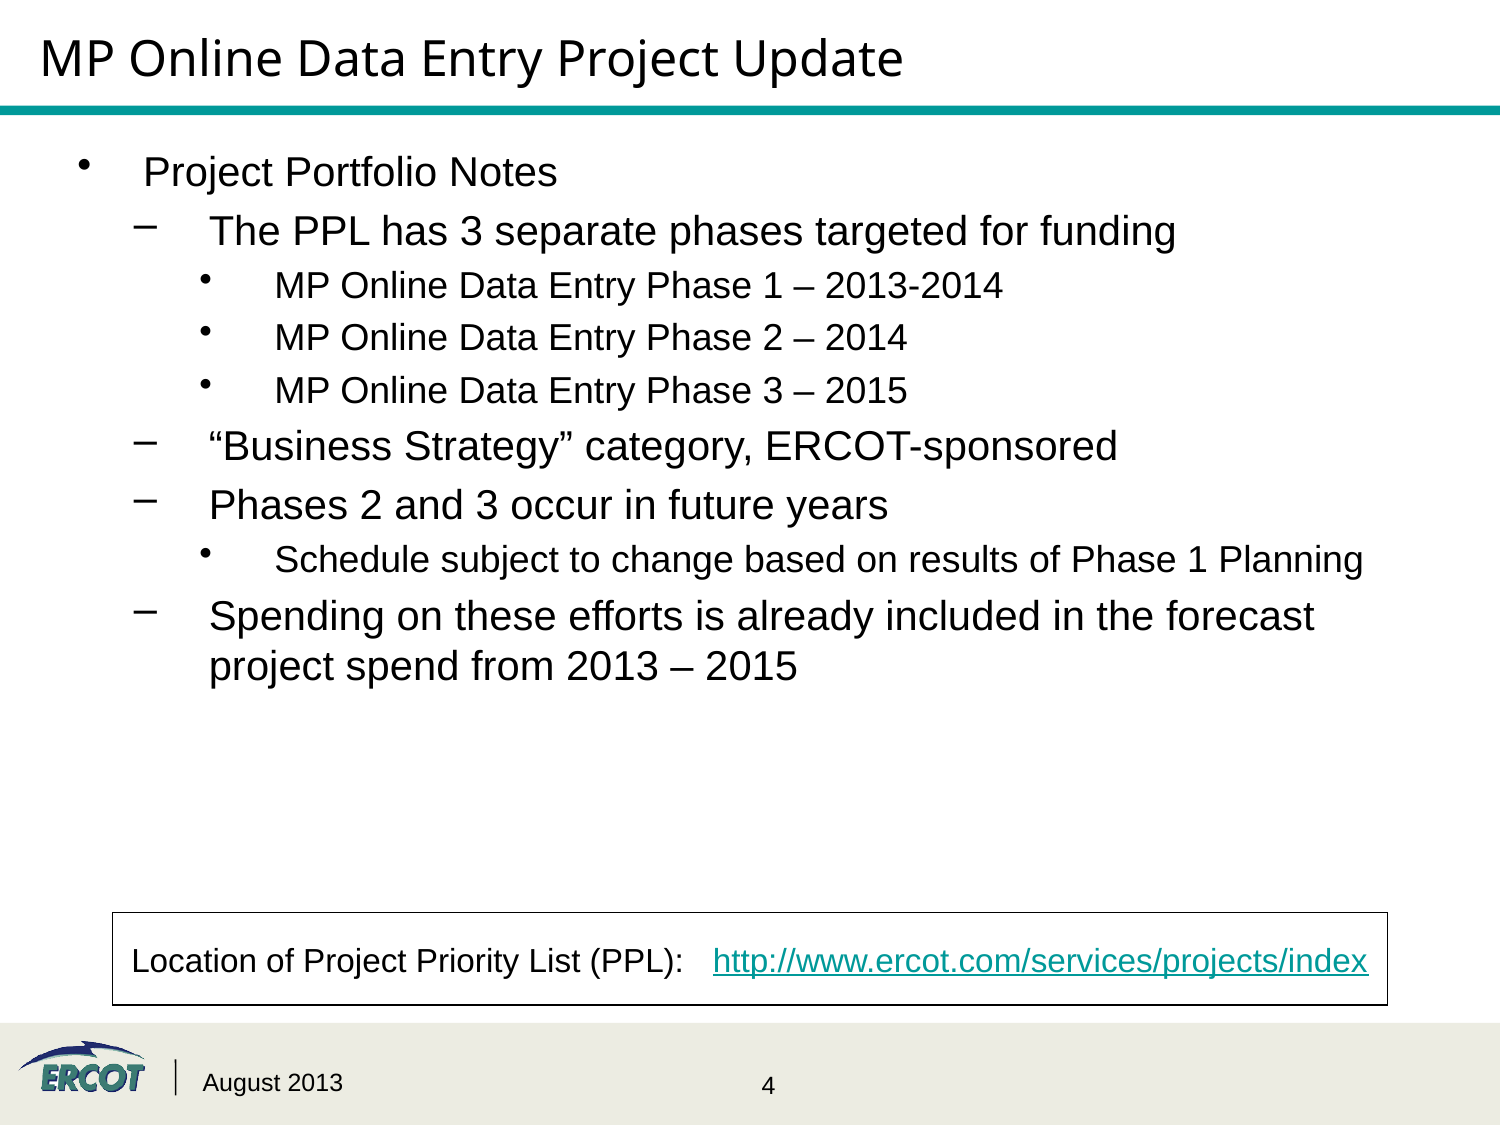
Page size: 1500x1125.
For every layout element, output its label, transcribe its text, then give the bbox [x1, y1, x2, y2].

picture [10, 1031, 151, 1111]
list Project Portfolio Notes The PPL has 3 separate phases targeted for funding MP Online Data Entry Phase 1 – 2013-2014 MP Online Data Entry Phase 2 – 2014 MP Online Data Entry Phase 3 – 2015 “Business Strategy” category, ERCOT-sponsored Phases 2 and 3 occur in future years Schedule subject to change based on results of Phase 1 Planning Spending on these efforts is already included in the forecast project spend from 2013 – 2015 [62, 137, 1463, 863]
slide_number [187, 1059, 538, 1113]
title MP Online Data Entry Project Update [24, 0, 1201, 113]
text_box Location of Project Priority List (PPL): http://www.ercot.com/services/projects/index [112, 912, 1388, 1006]
